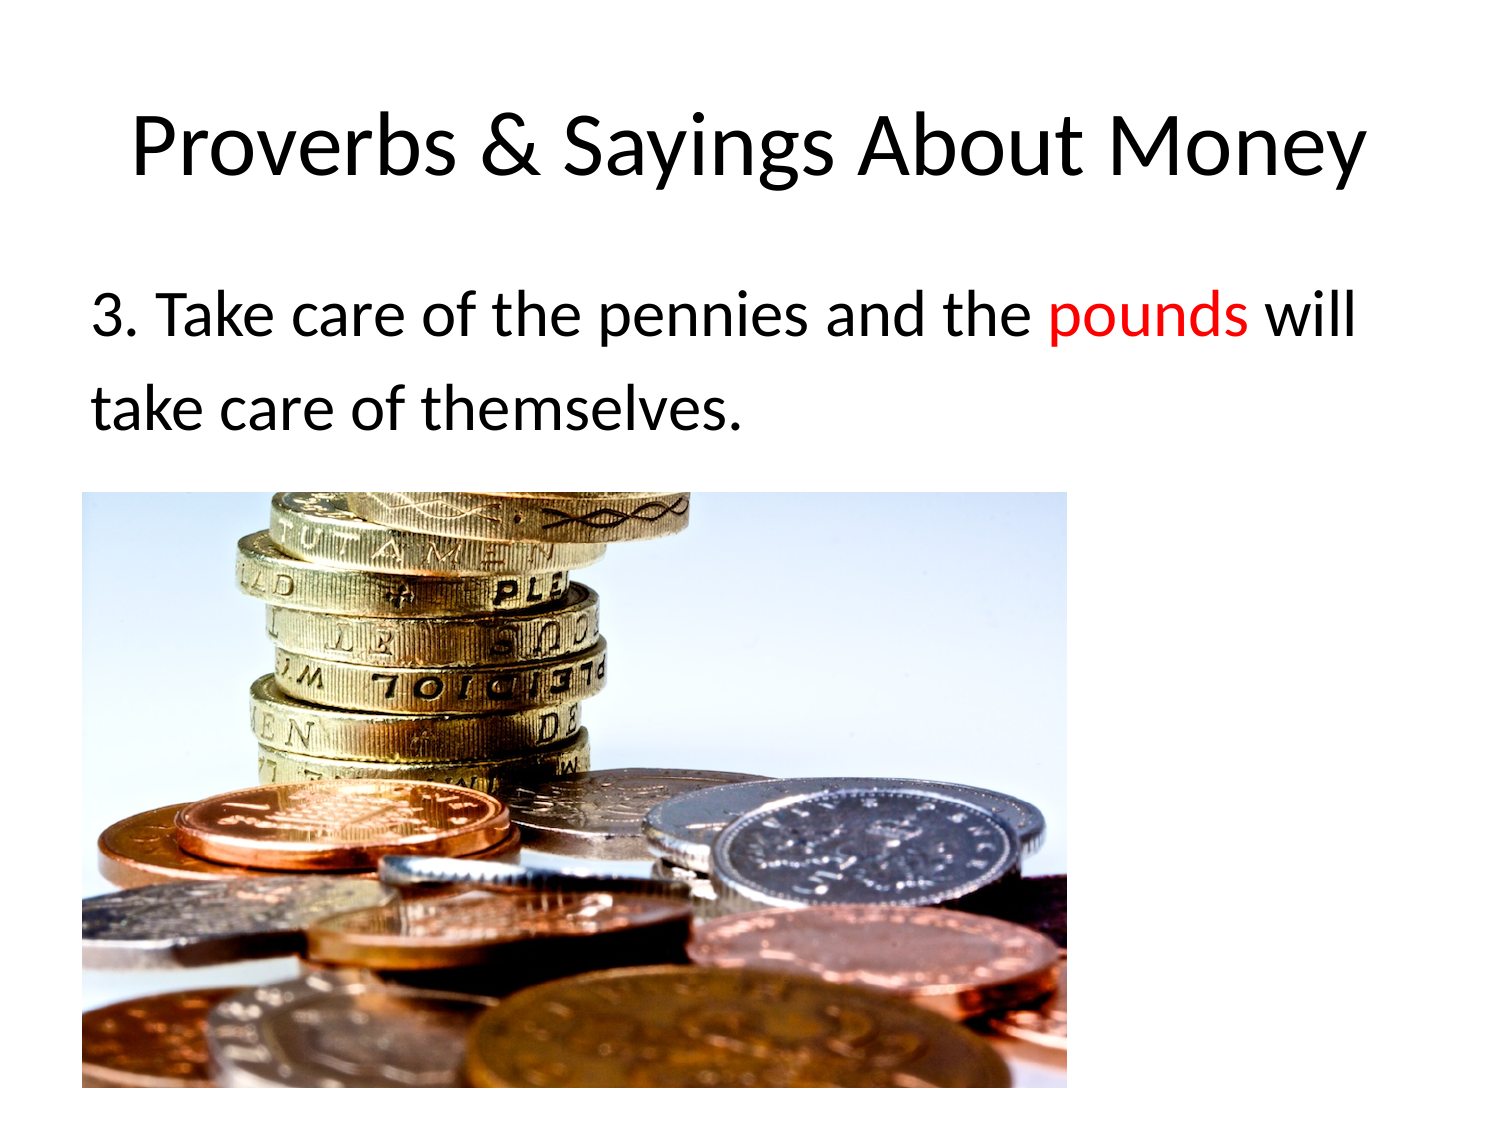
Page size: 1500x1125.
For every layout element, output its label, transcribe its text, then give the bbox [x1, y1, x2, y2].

title Proverbs & Sayings About Money [75, 45, 1425, 233]
list 3. Take care of the pennies and the pounds will take care of themselves. [75, 262, 1425, 1005]
picture [81, 491, 1067, 1088]
